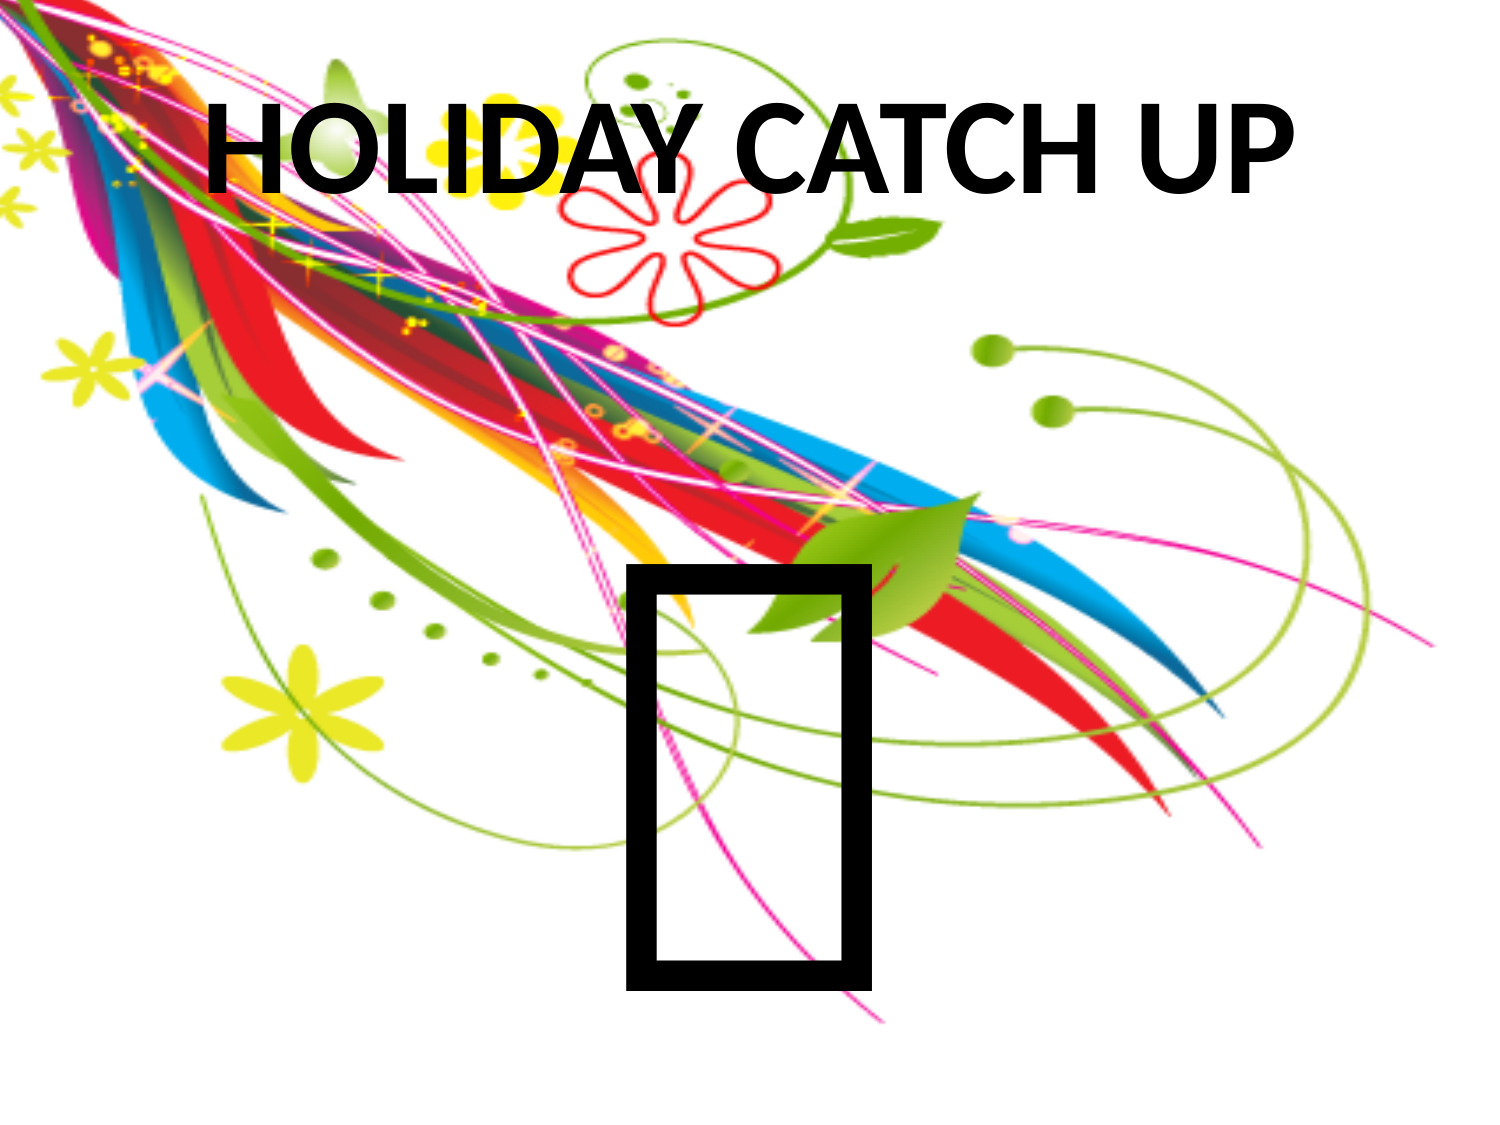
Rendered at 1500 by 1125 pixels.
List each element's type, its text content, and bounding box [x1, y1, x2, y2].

text_box  [210, 386, 1289, 1119]
title HOLIDAY CATCH UP [75, 45, 1425, 233]
picture [0, 0, 1500, 1125]
